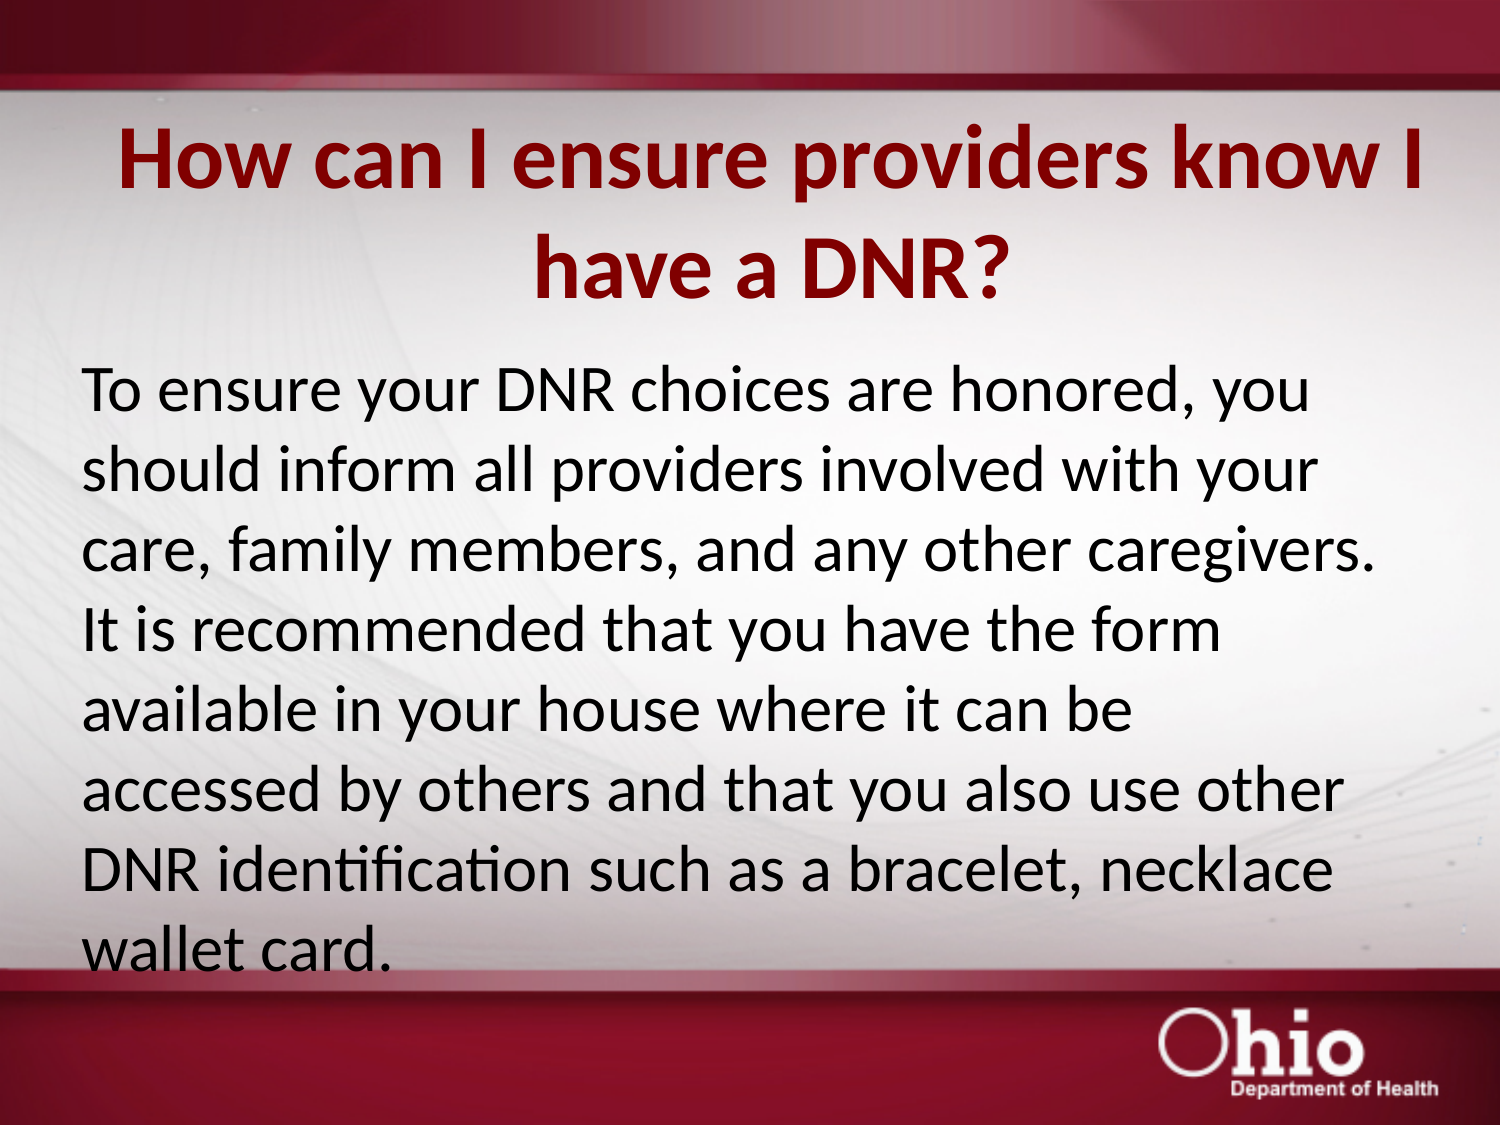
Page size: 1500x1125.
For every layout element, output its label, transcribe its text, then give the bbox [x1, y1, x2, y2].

picture [0, 0, 1500, 1125]
title How can I ensure providers know I have a DNR? [65, 114, 1480, 300]
list To ensure your DNR choices are honored, you should inform all providers involved with your care, family members, and any other caregivers. It is recommended that you have the form available in your house where it can be accessed by others and that you also use other DNR identification such as a bracelet, necklace wallet card. [65, 337, 1401, 950]
